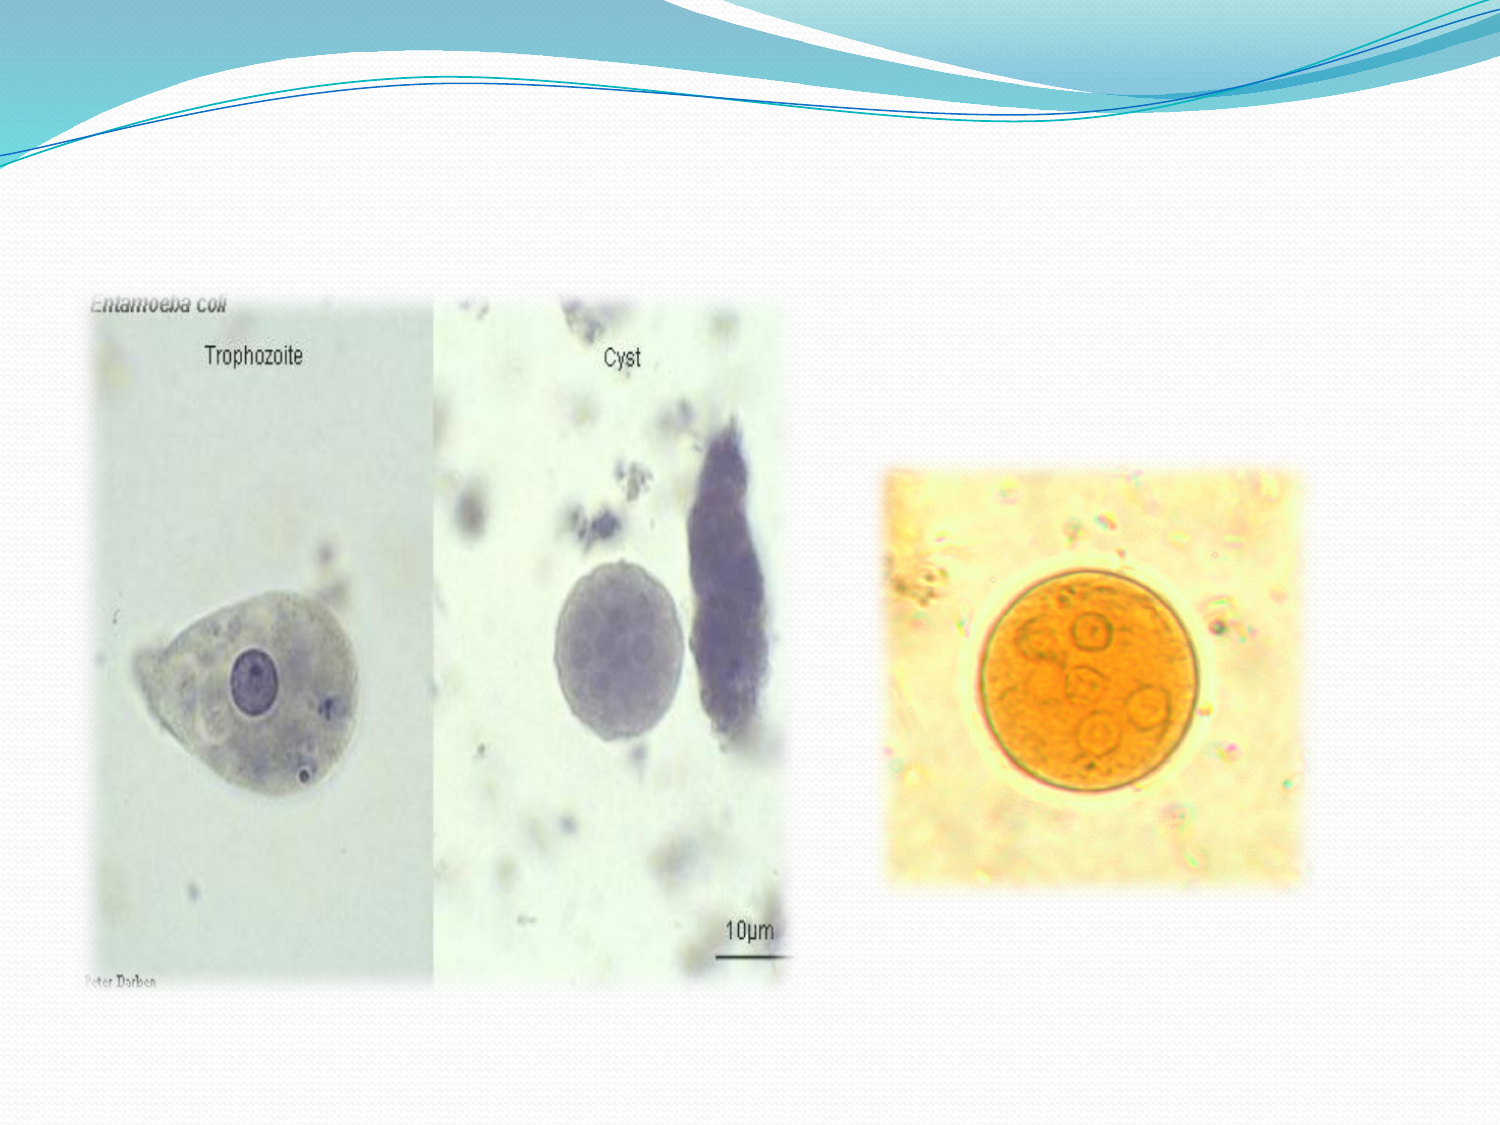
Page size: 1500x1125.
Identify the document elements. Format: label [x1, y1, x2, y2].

list [74, 287, 801, 1001]
list [868, 453, 1319, 904]
